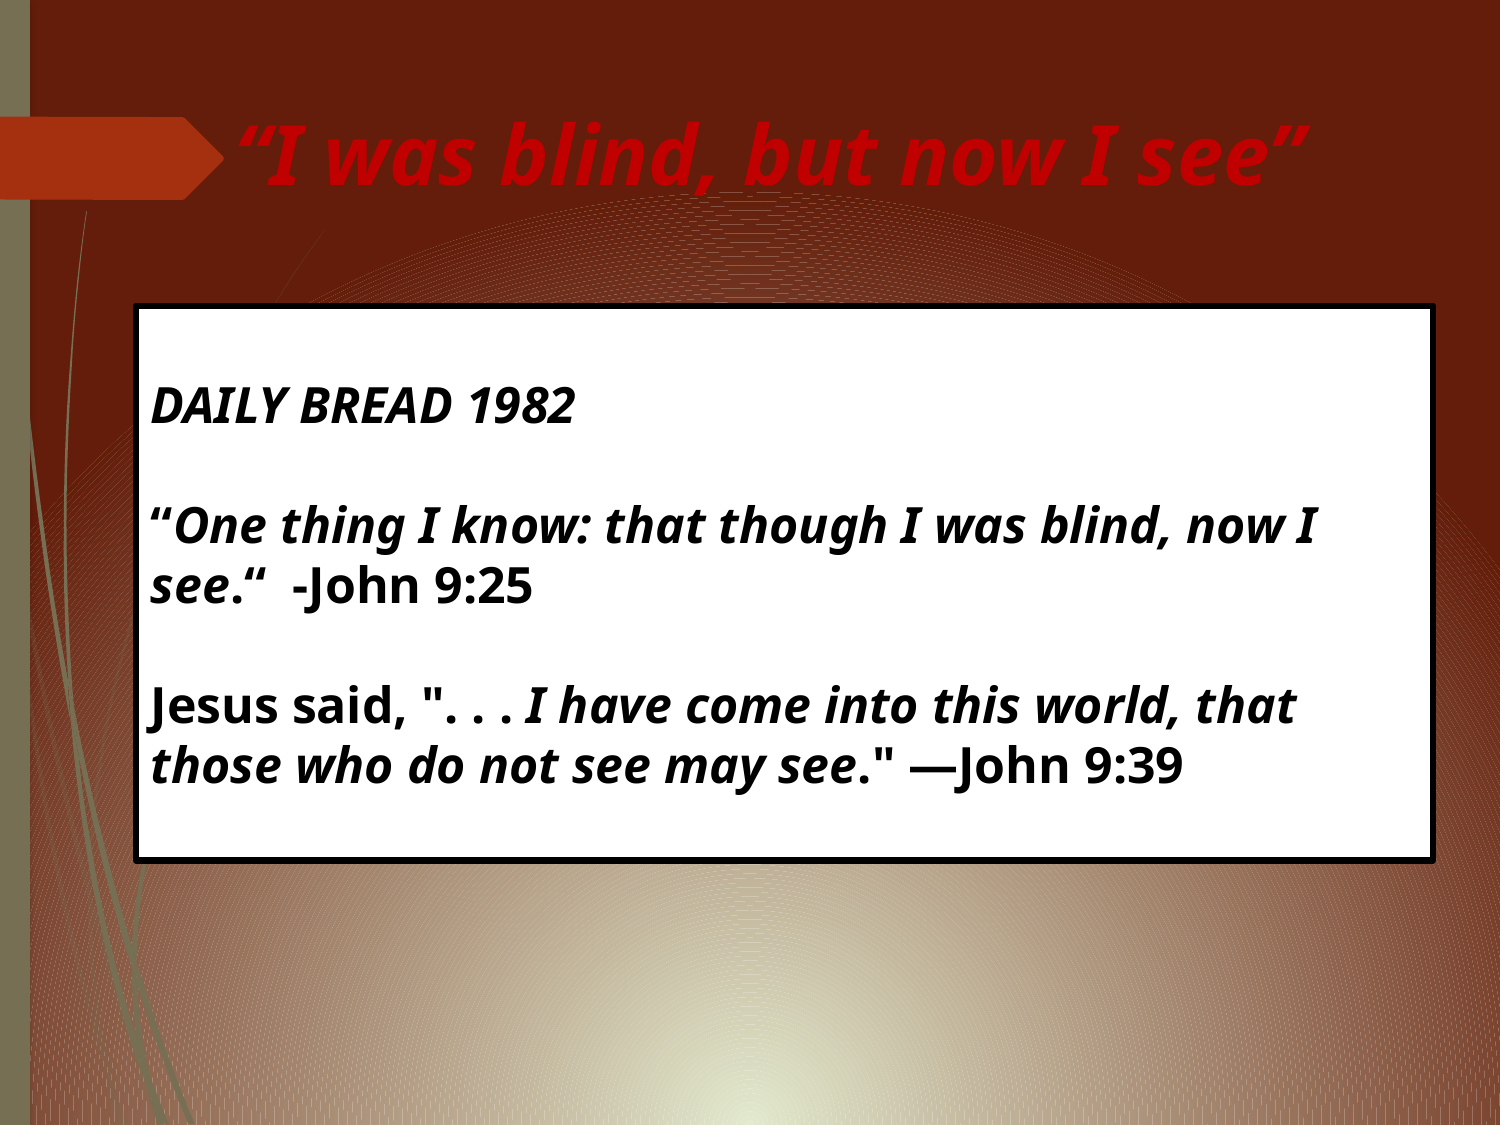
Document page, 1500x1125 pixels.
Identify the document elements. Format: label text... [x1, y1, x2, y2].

text_box DAILY BREAD 1982 “One thing I know: that though I was blind, now I see.“ -John 9:25 Jesus said, ". . . I have come into this world, that those who do not see may see." —John 9:39 [136, 305, 1433, 861]
title “I was blind, but now I see” [219, 94, 1378, 305]
